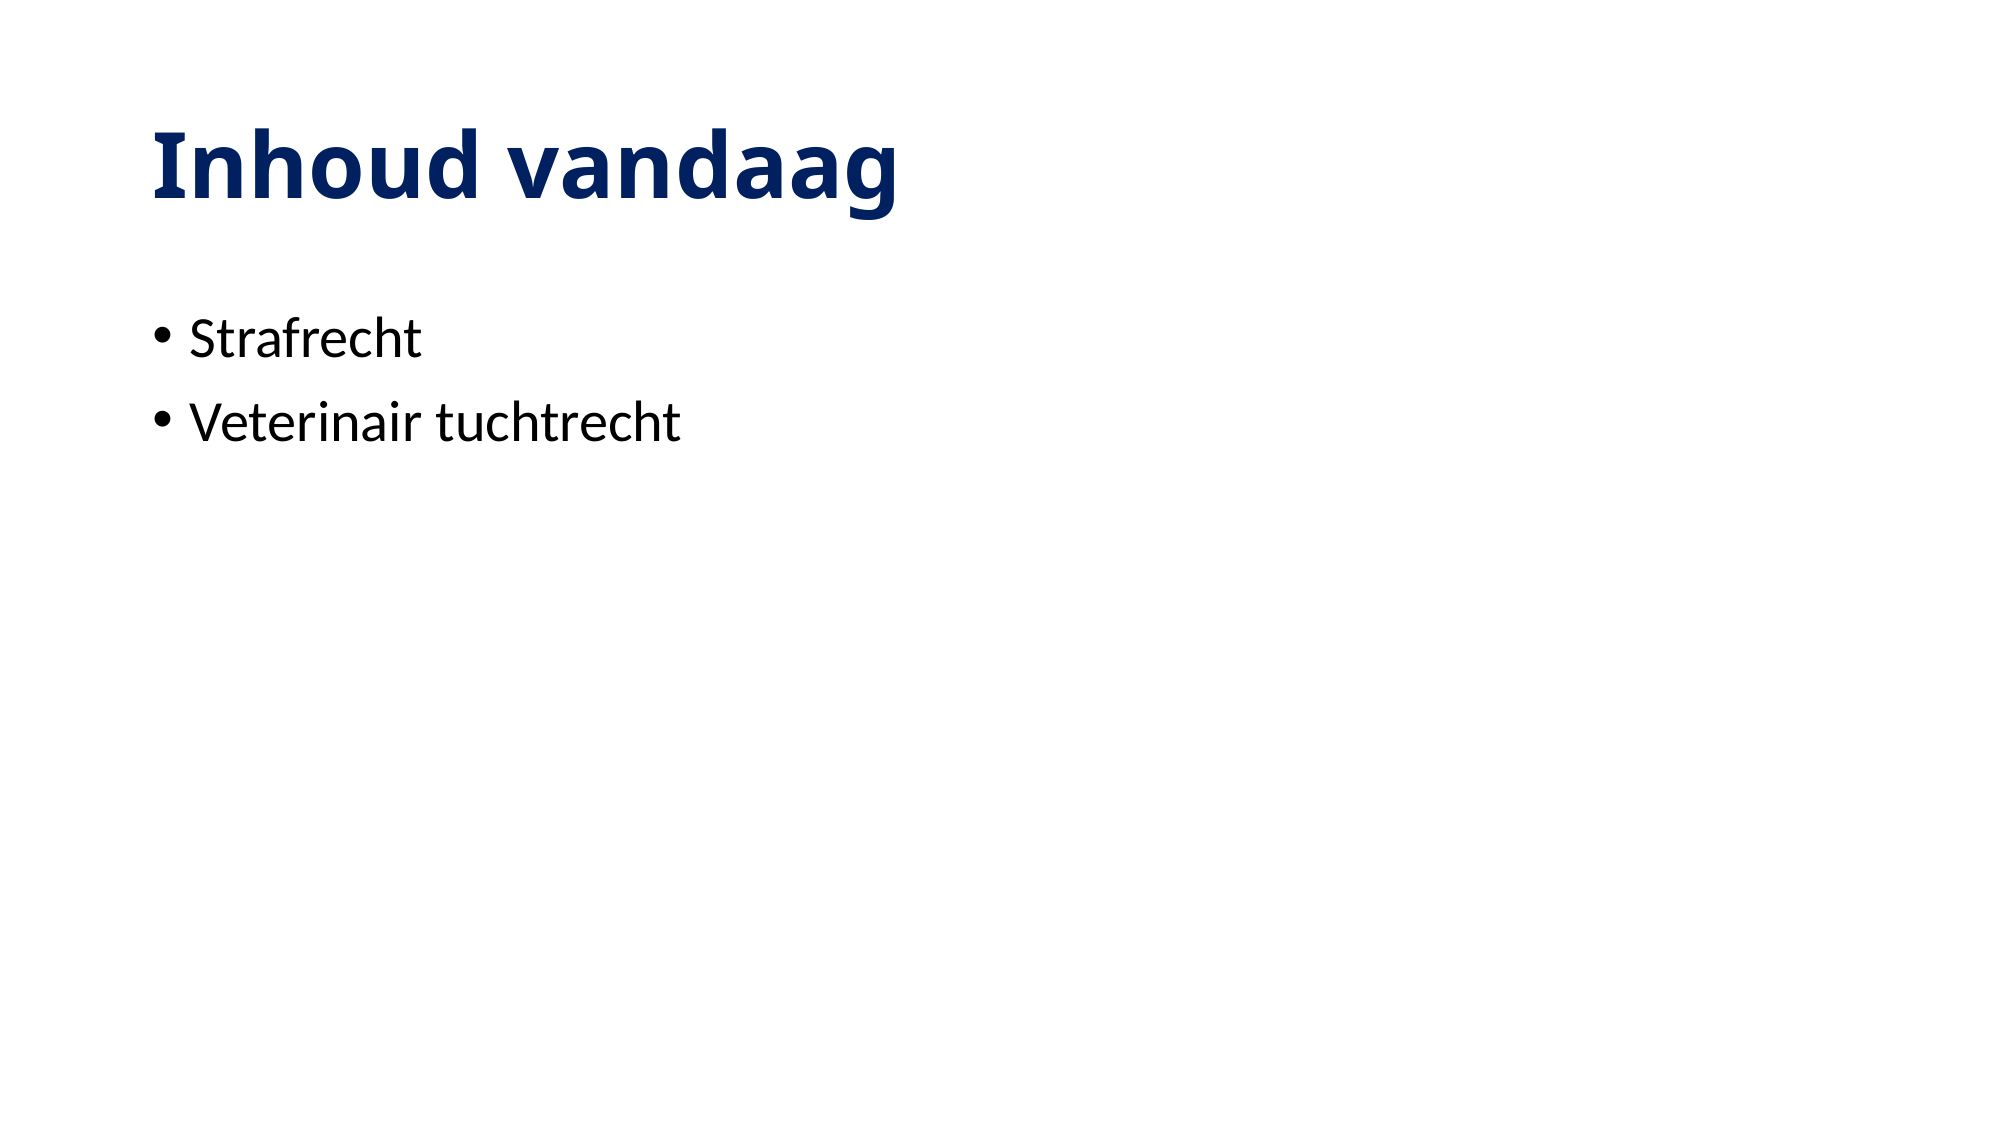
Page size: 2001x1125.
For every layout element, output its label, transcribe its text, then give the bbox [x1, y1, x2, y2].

list Strafrecht Veterinair tuchtrecht [137, 299, 1863, 1014]
title Inhoud vandaag [137, 59, 1863, 278]
